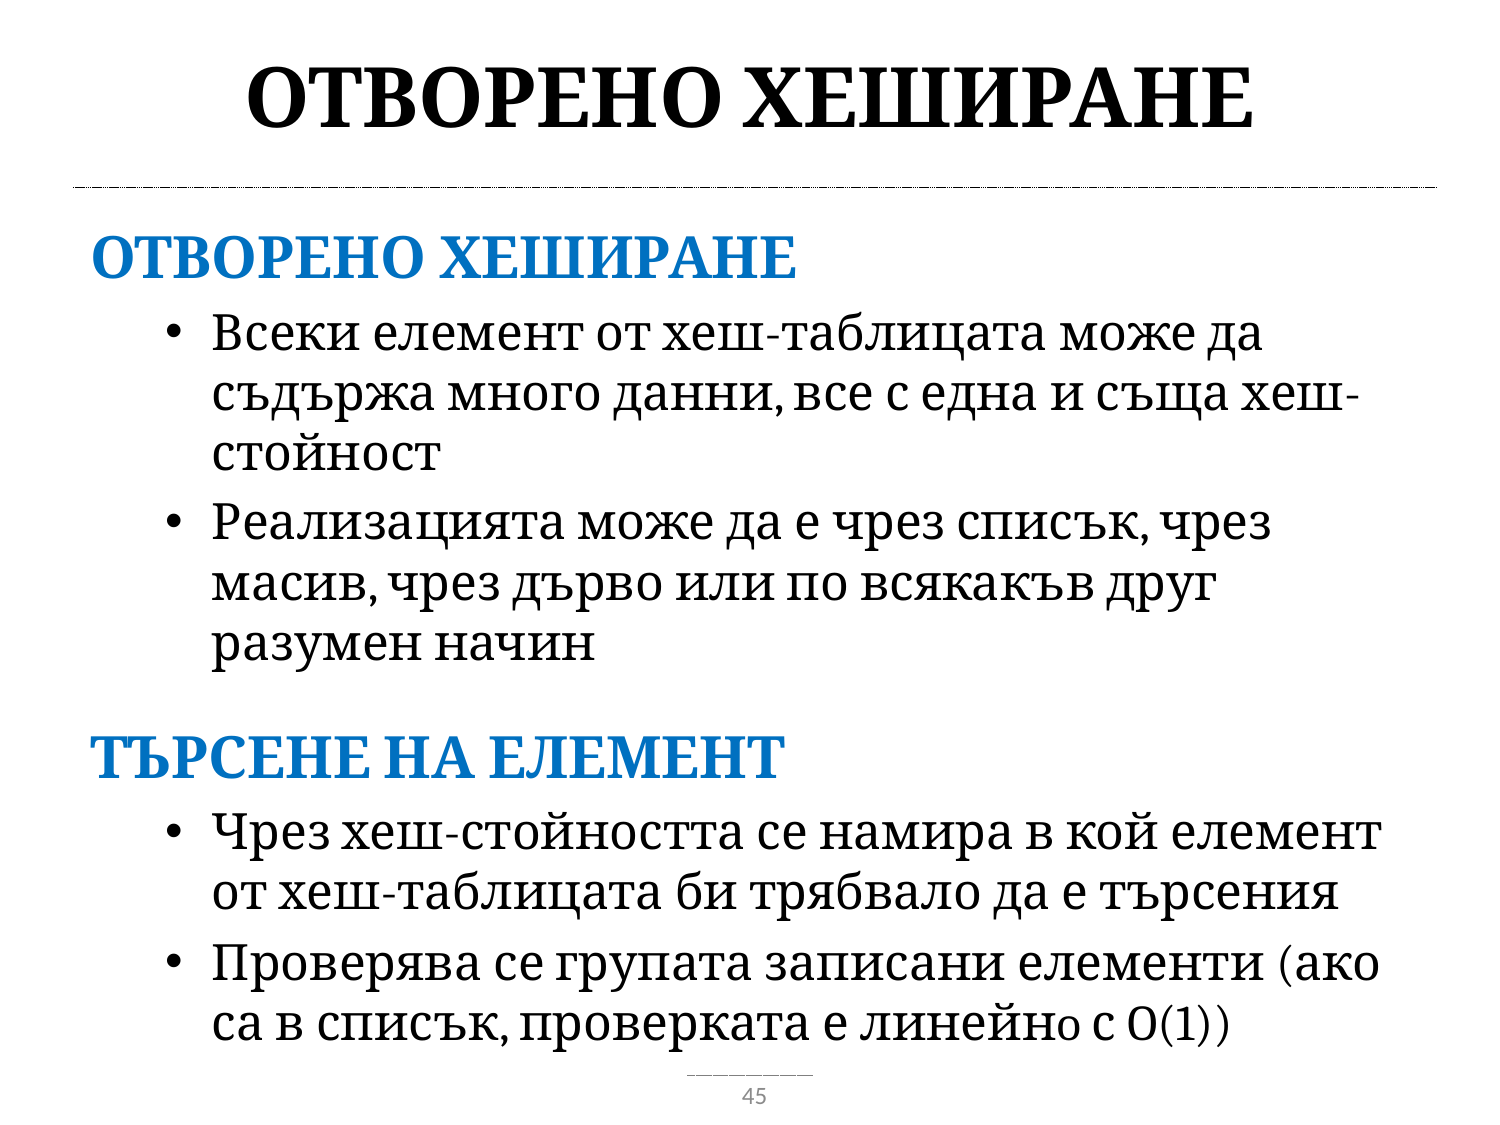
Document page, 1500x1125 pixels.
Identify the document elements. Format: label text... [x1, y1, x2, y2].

slide_number 45 [579, 1065, 930, 1125]
list Отворено хеширане Всеки елемент от хеш-таблицата може да съдържа много данни, все с една и съща хеш-стойност Реализацията може да е чрез списък, чрез масив, чрез дърво или по всякакъв друг разумен начин Търсене на елемент Чрез хеш-стойността се намира в кой елемент от хеш-таблицата би трябвало да е търсения Проверява се групата записани елементи (ако са в списък, проверката е линейнo с O(1)) [75, 212, 1450, 1063]
title Отворено хеширане [0, 0, 1500, 188]
